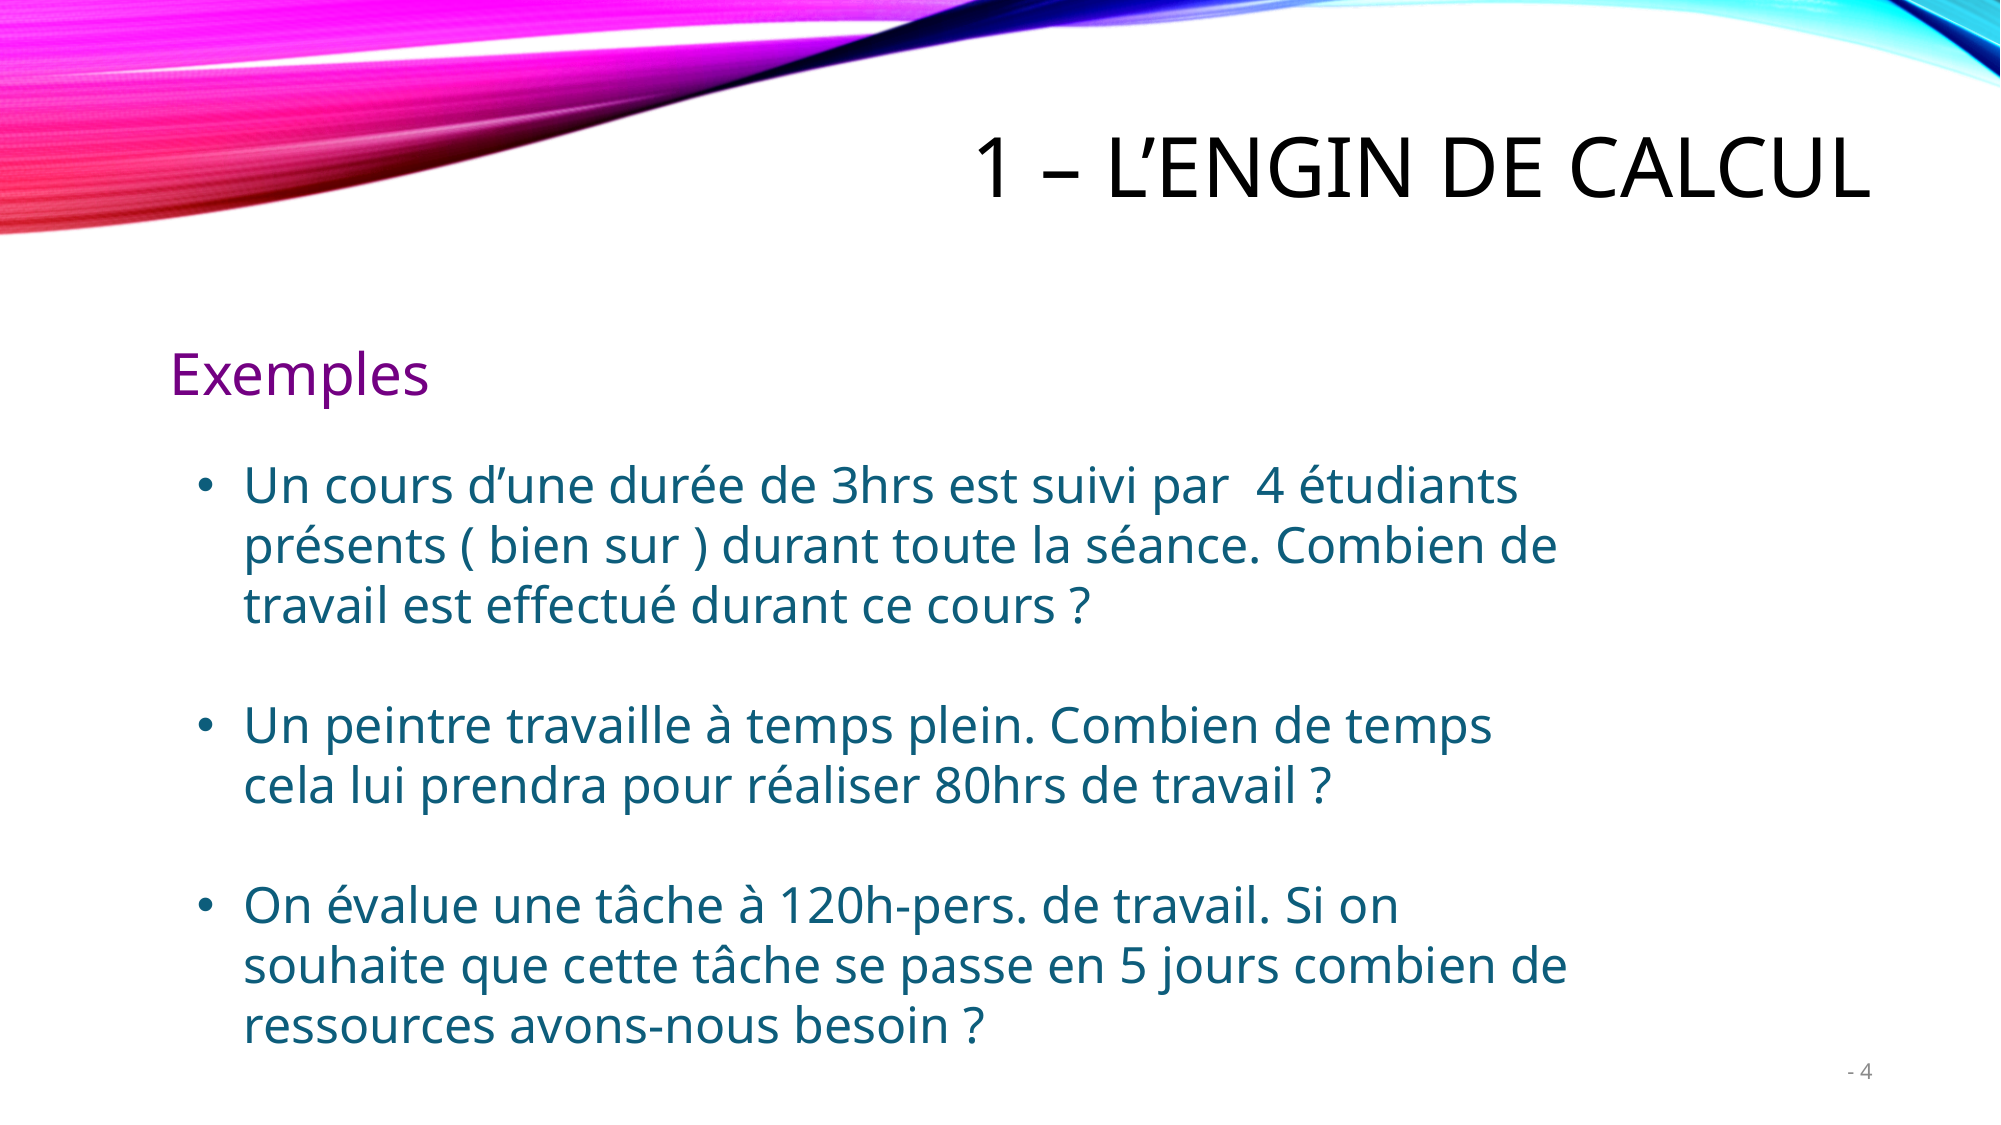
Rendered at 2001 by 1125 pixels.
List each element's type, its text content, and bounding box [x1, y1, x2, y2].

text_box Un cours d’une durée de 3hrs est suivi par 4 étudiants présents ( bien sur ) durant toute la séance. Combien de travail est effectué durant ce cours ? Un peintre travaille à temps plein. Combien de temps cela lui prendra pour réaliser 80hrs de travail ? On évalue une tâche à 120h-pers. de travail. Si on souhaite que cette tâche se passe en 5 jours combien de ressources avons-nous besoin ? [182, 446, 1604, 1062]
picture [1890, 0, 2000, 75]
picture [0, 0, 2000, 237]
text_box Exemples [154, 259, 1841, 415]
picture [1910, 0, 2000, 45]
title 1 – L’engin de calcul [638, 64, 1888, 277]
slide_number 4 [1808, 1042, 1888, 1103]
